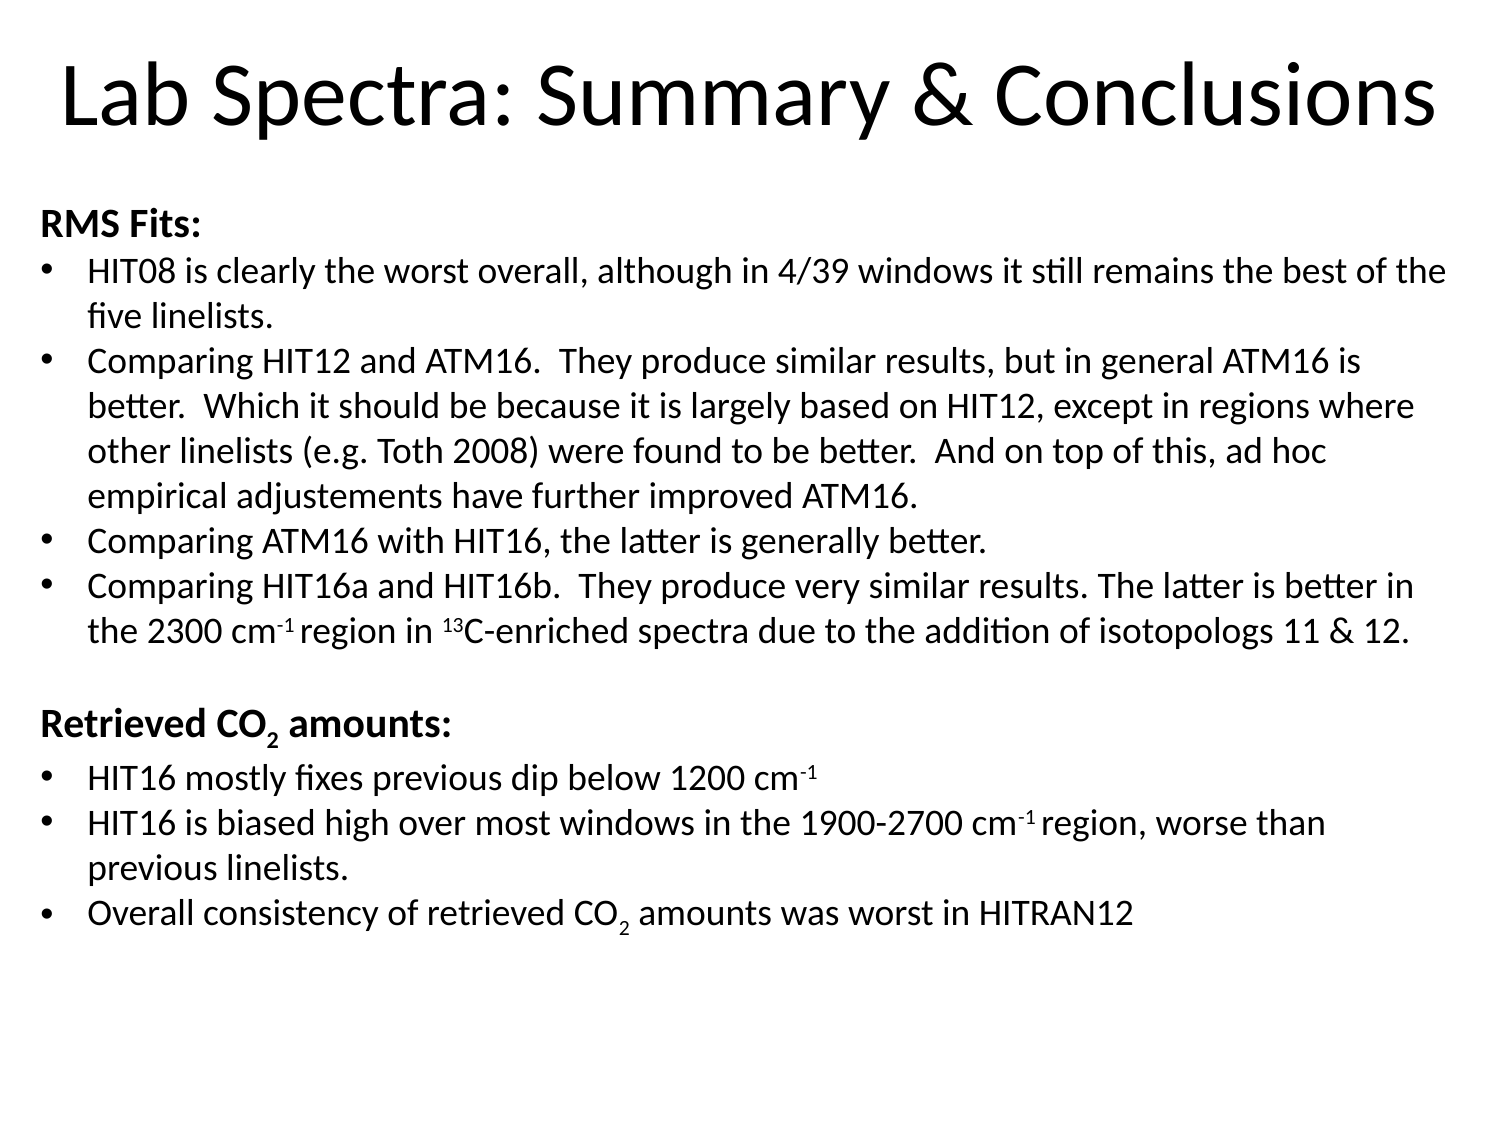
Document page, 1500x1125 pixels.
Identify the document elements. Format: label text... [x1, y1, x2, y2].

title Lab Spectra: Summary & Conclusions [0, 5, 1500, 173]
text_box RMS Fits: HIT08 is clearly the worst overall, although in 4/39 windows it still remains the best of the five linelists. Comparing HIT12 and ATM16. They produce similar results, but in general ATM16 is better. Which it should be because it is largely based on HIT12, except in regions where other linelists (e.g. Toth 2008) were found to be better. And on top of this, ad hoc empirical adjustements have further improved ATM16. Comparing ATM16 with HIT16, the latter is generally better. Comparing HIT16a and HIT16b. They produce very similar results. The latter is better in the 2300 cm-1 region in 13C-enriched spectra due to the addition of isotopologs 11 & 12. Retrieved CO2 amounts: HIT16 mostly fixes previous dip below 1200 cm-1 HIT16 is biased high over most windows in the 1900-2700 cm-1 region, worse than previous linelists. Overall consistency of retrieved CO2 amounts was worst in HITRAN12 [25, 188, 1468, 947]
